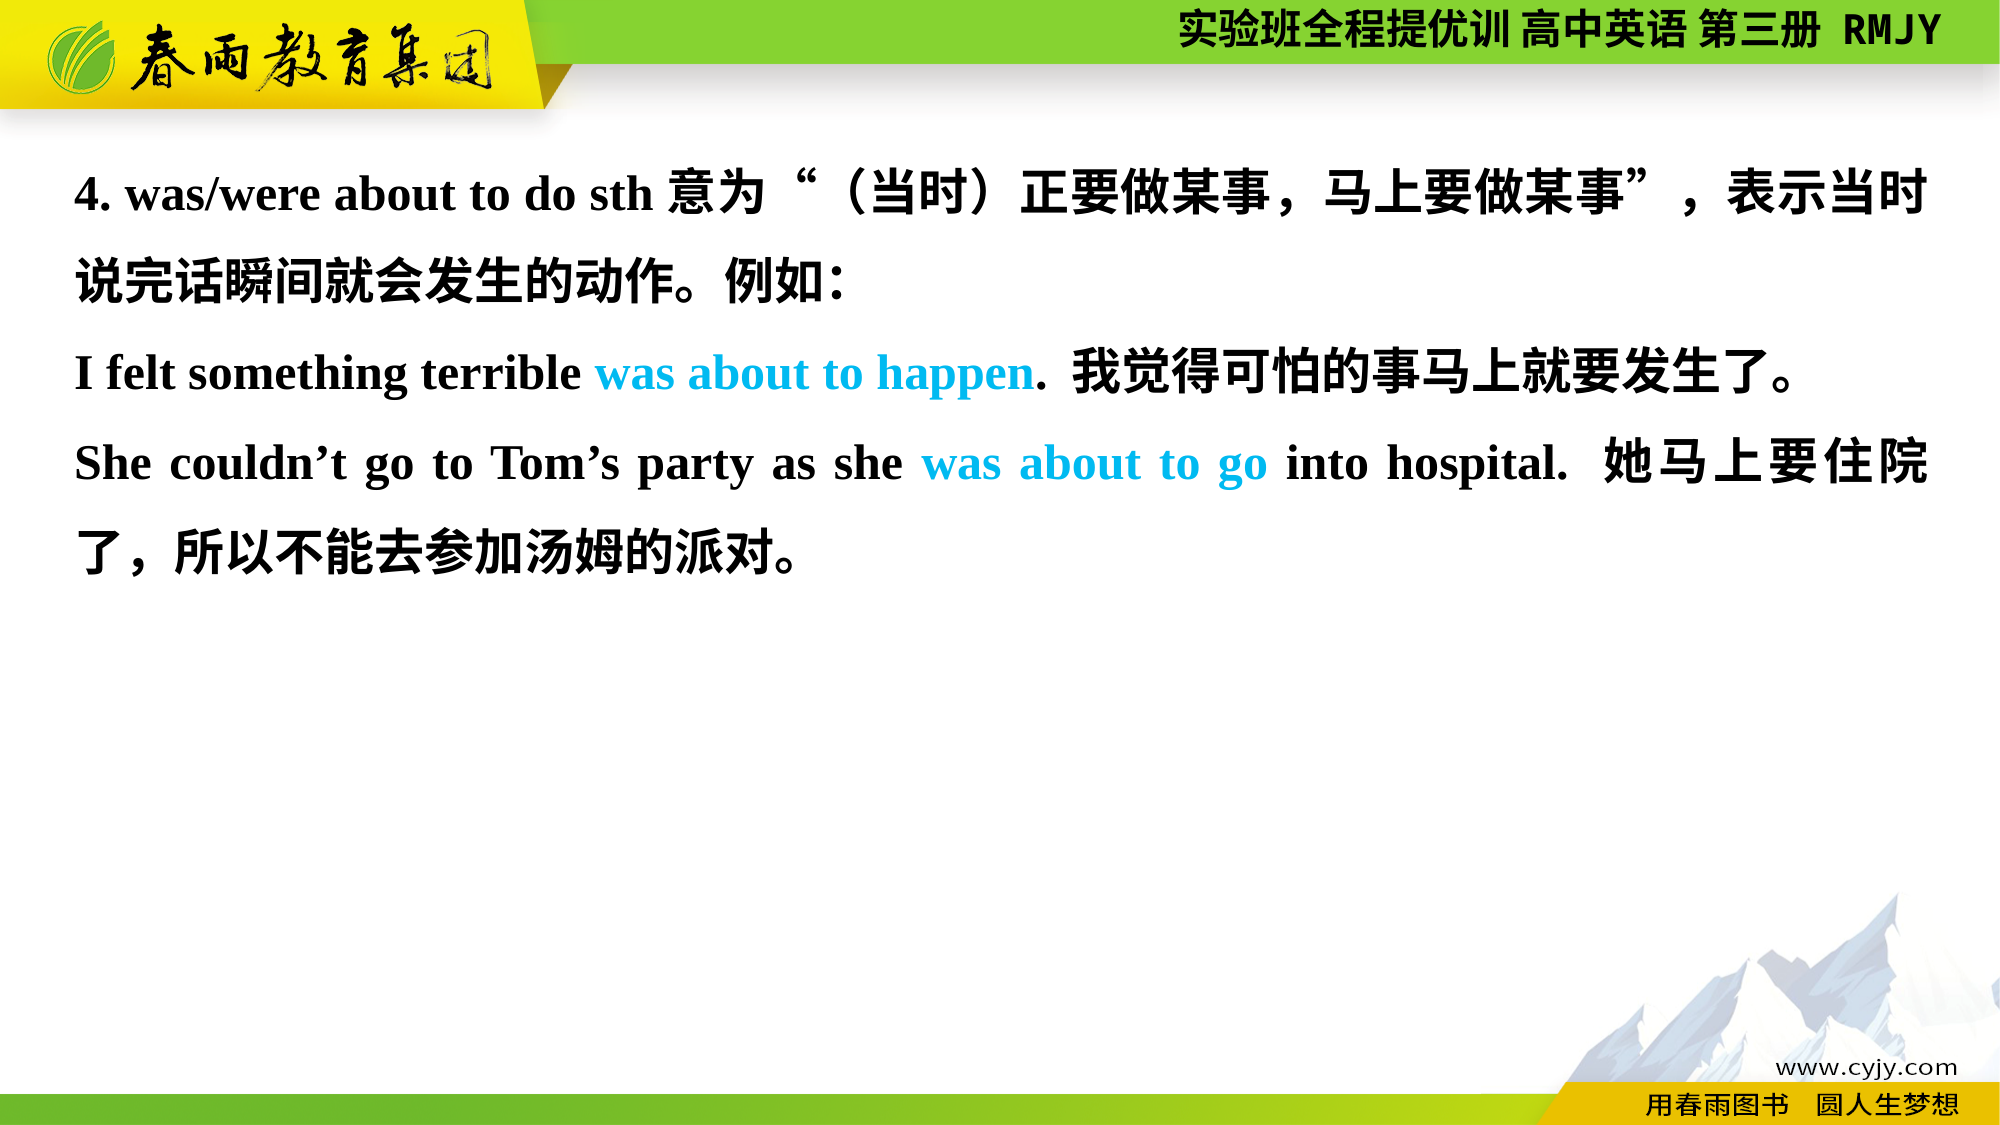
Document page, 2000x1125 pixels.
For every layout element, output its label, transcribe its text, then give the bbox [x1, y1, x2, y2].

list 4. was/were about to do sth意为“（当时）正要做某事，马上要做某事”，表示当时说完话瞬间就会发生的动作。例如： I felt something terrible was about to happen. 我觉得可怕的事马上就要发生了。 She couldn’t go to Tom’s party as she was about to go into hospital. 她马上要住院了，所以不能去参加汤姆的派对。 [59, 122, 1944, 581]
picture [0, 0, 2000, 1125]
